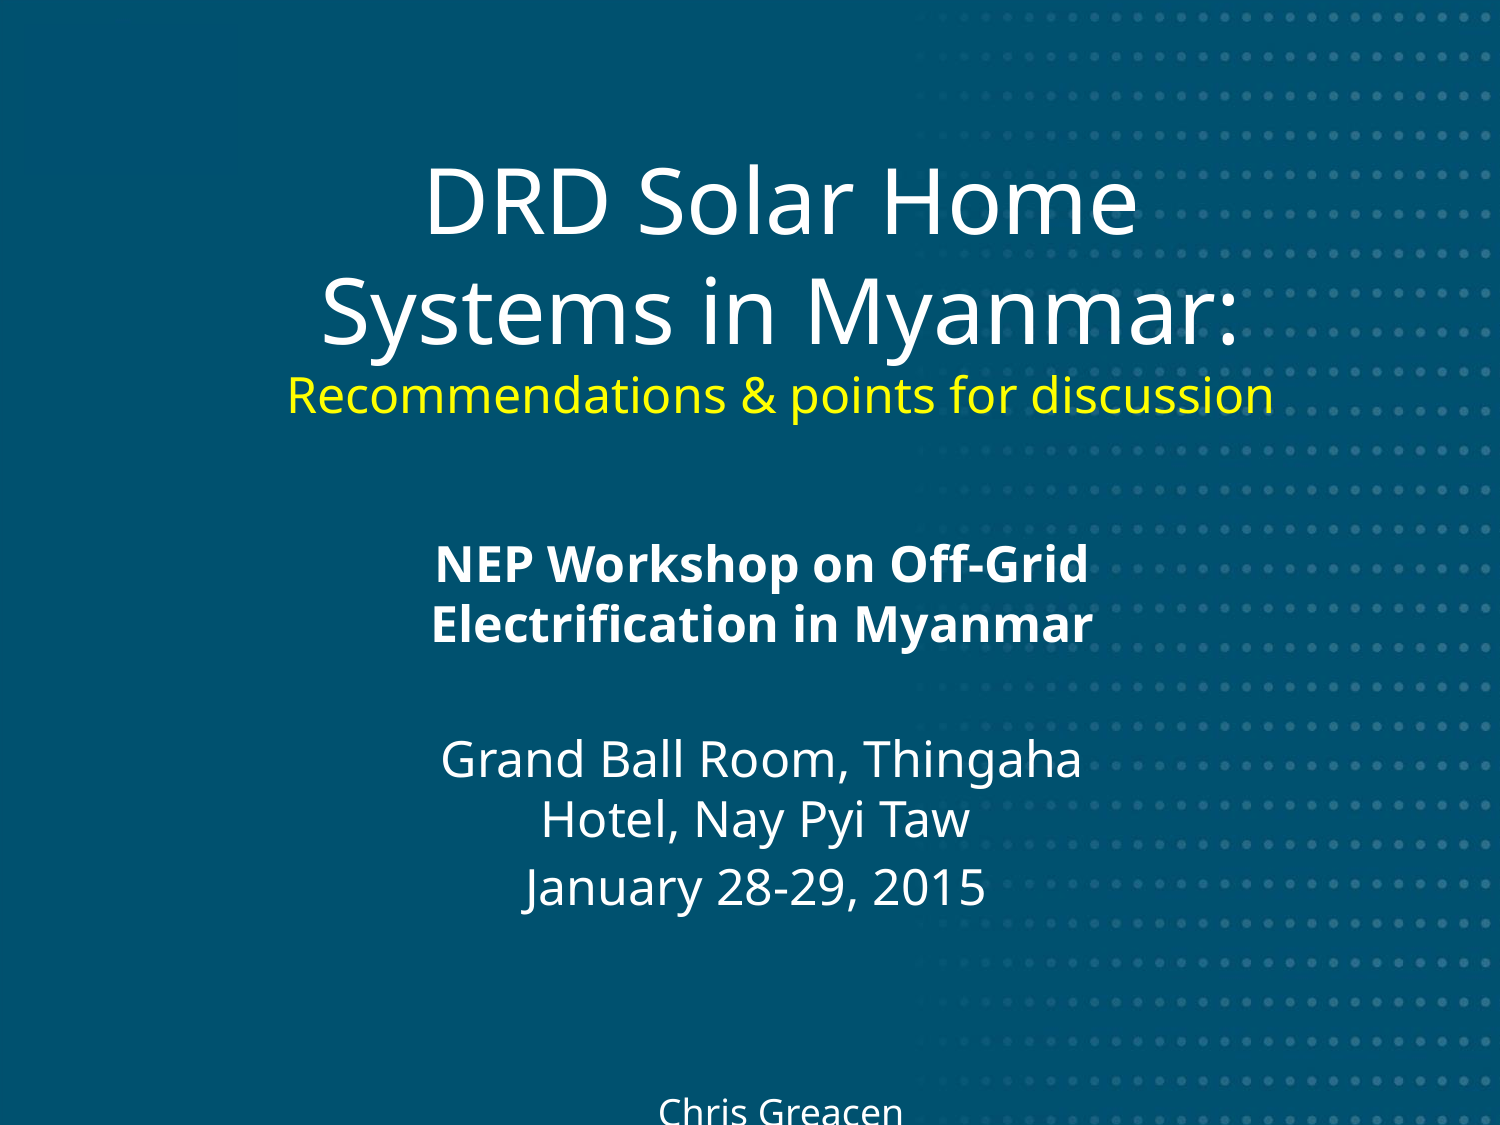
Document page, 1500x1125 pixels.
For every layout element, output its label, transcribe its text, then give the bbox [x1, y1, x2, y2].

picture [1395, 13, 1402, 21]
picture [1416, 486, 1425, 494]
picture [1330, 565, 1337, 573]
picture [1308, 13, 1316, 21]
picture [1199, 404, 1209, 415]
picture [864, 742, 890, 776]
picture [1113, 920, 1120, 927]
picture [1134, 14, 1141, 21]
picture [1351, 13, 1359, 21]
picture [1243, 644, 1250, 651]
picture [1048, 802, 1055, 809]
picture [1156, 447, 1163, 454]
picture [1199, 723, 1207, 730]
picture [558, 740, 581, 777]
picture [497, 404, 517, 413]
picture [1178, 132, 1185, 139]
picture [645, 404, 667, 413]
picture [1156, 880, 1163, 888]
picture [1351, 958, 1359, 967]
picture [1395, 249, 1402, 258]
picture [1221, 919, 1229, 927]
picture [1373, 486, 1381, 494]
picture [1351, 919, 1359, 927]
picture [1438, 526, 1446, 533]
picture [1134, 881, 1141, 888]
picture [1243, 762, 1250, 770]
picture [678, 879, 701, 916]
picture [1351, 1116, 1359, 1125]
picture [1243, 1077, 1250, 1085]
picture [1460, 683, 1468, 691]
picture [1264, 802, 1273, 809]
picture [1308, 604, 1316, 612]
picture [1308, 998, 1316, 1006]
picture [1112, 486, 1120, 494]
picture [1460, 1117, 1468, 1125]
picture [1460, 723, 1468, 730]
picture [1004, 842, 1011, 848]
picture [1330, 92, 1337, 100]
picture [1070, 53, 1076, 60]
picture [1481, 723, 1490, 730]
picture [1221, 92, 1229, 100]
picture [1156, 802, 1163, 809]
picture [1113, 132, 1120, 139]
picture [580, 810, 604, 837]
picture [1156, 959, 1163, 966]
picture [1330, 644, 1338, 651]
picture [1069, 841, 1076, 848]
picture [1373, 644, 1381, 651]
picture [1395, 526, 1402, 533]
picture [1438, 486, 1446, 494]
picture [1091, 762, 1098, 769]
picture [373, 404, 395, 413]
picture [1178, 723, 1185, 730]
picture [1373, 840, 1381, 848]
picture [1113, 92, 1120, 99]
picture [1134, 920, 1142, 927]
picture [1199, 998, 1207, 1006]
picture [1308, 1038, 1316, 1046]
picture [1308, 565, 1316, 573]
picture [1178, 801, 1185, 809]
picture [1373, 250, 1381, 258]
picture [1351, 486, 1359, 494]
picture [1287, 801, 1294, 809]
picture [1351, 565, 1359, 573]
picture [1199, 486, 1207, 494]
picture [1113, 53, 1120, 60]
picture [1330, 1117, 1337, 1125]
picture [307, 404, 314, 412]
picture [1395, 604, 1402, 612]
picture [1460, 368, 1468, 376]
picture [1091, 447, 1098, 454]
picture [1373, 92, 1381, 100]
picture [1460, 644, 1468, 651]
picture [1265, 723, 1272, 730]
picture [1265, 1037, 1273, 1045]
picture [1287, 1037, 1294, 1045]
picture [1243, 683, 1250, 691]
picture [1416, 762, 1425, 770]
picture [545, 802, 572, 836]
picture [1460, 998, 1468, 1006]
picture [1438, 565, 1446, 573]
picture [1221, 683, 1229, 691]
picture [1091, 723, 1098, 730]
picture [1221, 132, 1229, 139]
picture [1394, 644, 1403, 651]
picture [1134, 683, 1141, 690]
picture [1460, 407, 1468, 415]
picture [1156, 1117, 1163, 1125]
picture [1308, 1117, 1316, 1125]
picture [1156, 604, 1163, 612]
picture [1373, 52, 1381, 61]
picture [1178, 1038, 1185, 1045]
picture [1287, 880, 1294, 888]
picture [1373, 447, 1381, 455]
picture [1482, 959, 1490, 967]
picture [1264, 762, 1272, 770]
picture [1156, 683, 1163, 690]
picture [1243, 604, 1250, 612]
picture [1221, 880, 1229, 888]
picture [1221, 486, 1229, 494]
picture [1156, 132, 1164, 139]
picture [1330, 525, 1337, 533]
picture [1113, 1038, 1120, 1045]
picture [1243, 959, 1250, 967]
picture [1416, 132, 1424, 140]
picture [1134, 723, 1141, 730]
picture [1286, 565, 1294, 573]
picture [1112, 999, 1120, 1006]
picture [1373, 683, 1381, 691]
picture [1438, 880, 1446, 888]
picture [1308, 53, 1316, 61]
picture [1395, 447, 1402, 455]
picture [1416, 447, 1424, 455]
picture [1351, 171, 1359, 178]
picture [1481, 644, 1490, 651]
picture [1135, 762, 1142, 769]
picture [1416, 565, 1425, 573]
picture [1373, 801, 1381, 809]
picture [1177, 404, 1198, 415]
picture [1460, 525, 1468, 533]
picture [1373, 13, 1381, 21]
picture [1286, 53, 1294, 61]
picture [1330, 486, 1338, 494]
picture [1265, 683, 1272, 691]
picture [1438, 368, 1446, 376]
picture [1373, 762, 1381, 770]
picture [1438, 13, 1447, 21]
picture [743, 404, 774, 413]
picture [1394, 801, 1402, 809]
picture [1416, 998, 1425, 1006]
picture [1308, 407, 1316, 415]
picture [1330, 959, 1337, 967]
picture [1027, 132, 1033, 139]
title DRD Solar Home Systems in Myanmar: Recommendations & points for discussion [237, 162, 1325, 404]
picture [1438, 840, 1446, 849]
picture [1287, 1116, 1294, 1125]
picture [1330, 802, 1337, 809]
picture [1066, 404, 1098, 415]
picture [1199, 447, 1207, 454]
picture [1308, 840, 1316, 848]
picture [1178, 998, 1185, 1006]
picture [1243, 920, 1250, 927]
picture [1460, 328, 1468, 336]
picture [1351, 289, 1359, 297]
picture [1199, 565, 1207, 573]
picture [1178, 447, 1185, 455]
picture [1113, 841, 1120, 848]
picture [1243, 880, 1250, 888]
picture [1058, 750, 1078, 777]
picture [1416, 171, 1425, 178]
picture [1308, 446, 1315, 455]
picture [1416, 1077, 1425, 1085]
picture [1156, 565, 1163, 572]
picture [1221, 644, 1229, 651]
picture [1460, 53, 1468, 61]
picture [1373, 919, 1381, 927]
picture [499, 750, 519, 777]
picture [1308, 762, 1316, 770]
picture [1113, 447, 1120, 454]
picture [1287, 13, 1294, 21]
picture [571, 878, 592, 904]
picture [1460, 132, 1468, 139]
picture [1373, 289, 1381, 297]
picture [1134, 487, 1142, 494]
picture [1481, 92, 1490, 100]
picture [734, 810, 754, 837]
picture [1351, 211, 1359, 218]
picture [1264, 604, 1272, 612]
picture [1135, 565, 1141, 572]
picture [1395, 367, 1402, 376]
picture [795, 750, 832, 776]
picture [1264, 1077, 1273, 1085]
picture [1482, 919, 1490, 927]
picture [1199, 762, 1207, 770]
picture [1460, 565, 1468, 573]
picture [1286, 723, 1294, 730]
picture [1438, 683, 1446, 691]
picture [1243, 53, 1250, 60]
picture [1438, 1117, 1446, 1125]
picture [1265, 132, 1272, 139]
picture [1264, 404, 1273, 415]
picture [1048, 447, 1054, 454]
picture [1000, 750, 1020, 777]
picture [1199, 802, 1207, 809]
picture [1178, 605, 1185, 612]
picture [1395, 171, 1402, 178]
picture [1460, 13, 1468, 21]
picture [1481, 211, 1490, 218]
picture [1351, 525, 1359, 533]
picture [1091, 14, 1098, 20]
picture [1438, 447, 1446, 455]
picture [634, 750, 654, 777]
picture [1460, 959, 1468, 967]
picture [444, 741, 472, 777]
picture [1178, 526, 1185, 533]
picture [1286, 132, 1294, 139]
picture [1069, 447, 1076, 454]
picture [763, 750, 787, 777]
picture [1395, 998, 1402, 1006]
picture [1048, 92, 1054, 99]
picture [1416, 723, 1424, 730]
picture [1481, 132, 1490, 139]
picture [1373, 408, 1381, 415]
picture [1178, 683, 1185, 690]
picture [1221, 959, 1229, 966]
picture [1330, 683, 1338, 691]
picture [1243, 1038, 1250, 1045]
picture [631, 878, 651, 905]
picture [1069, 14, 1076, 21]
picture [1416, 368, 1425, 376]
picture [1286, 1077, 1294, 1085]
picture [1373, 880, 1381, 888]
picture [1351, 801, 1359, 809]
picture [1416, 959, 1424, 967]
text_box Chris Greacen [418, 1081, 1144, 1125]
picture [616, 404, 627, 413]
picture [1264, 53, 1272, 61]
picture [1438, 998, 1446, 1006]
picture [1438, 92, 1446, 100]
picture [1069, 92, 1076, 99]
picture [1308, 919, 1316, 927]
picture [1200, 840, 1207, 849]
picture [1395, 1117, 1402, 1125]
picture [1178, 880, 1185, 888]
picture [1482, 250, 1489, 257]
picture [1199, 1117, 1207, 1125]
picture [321, 404, 341, 413]
picture [1156, 404, 1174, 415]
picture [586, 404, 606, 413]
picture [1034, 404, 1056, 414]
picture [1243, 565, 1250, 573]
picture [1199, 53, 1207, 60]
picture [1482, 328, 1490, 336]
picture [1156, 1038, 1163, 1045]
picture [1264, 644, 1272, 651]
picture [1287, 958, 1294, 967]
picture [1395, 841, 1403, 848]
picture [1286, 762, 1294, 770]
picture [1221, 840, 1229, 849]
picture [1113, 762, 1120, 769]
picture [1351, 92, 1359, 100]
picture [1178, 13, 1185, 21]
picture [1243, 723, 1250, 730]
picture [1460, 880, 1468, 888]
picture [1438, 1037, 1446, 1046]
picture [1134, 959, 1141, 966]
picture [1048, 723, 1054, 730]
picture [1265, 486, 1273, 494]
picture [1438, 604, 1446, 612]
picture [1395, 53, 1402, 61]
picture [1221, 447, 1229, 454]
picture [1416, 250, 1425, 258]
picture [1330, 171, 1337, 178]
picture [962, 870, 983, 905]
picture [1438, 53, 1446, 61]
picture [1460, 1077, 1468, 1085]
picture [1091, 920, 1098, 927]
picture [1048, 841, 1054, 848]
picture [1481, 171, 1490, 178]
picture [1329, 840, 1337, 848]
picture [1373, 368, 1381, 376]
picture [1394, 486, 1402, 494]
picture [1156, 723, 1164, 730]
picture [1460, 486, 1468, 494]
picture [1102, 404, 1120, 415]
picture [1199, 132, 1207, 139]
picture [1460, 289, 1468, 297]
picture [820, 869, 842, 905]
picture [1373, 998, 1381, 1006]
picture [1416, 53, 1425, 61]
picture [1221, 604, 1229, 612]
picture [1482, 486, 1490, 494]
picture [1243, 1117, 1250, 1125]
picture [1330, 446, 1337, 455]
picture [1070, 487, 1076, 494]
picture [1308, 801, 1316, 809]
picture [1156, 1077, 1163, 1084]
picture [1416, 801, 1425, 809]
picture [849, 900, 855, 911]
picture [1091, 132, 1098, 139]
picture [1481, 683, 1490, 691]
picture [1482, 1117, 1490, 1125]
picture [1243, 132, 1250, 139]
picture [1416, 525, 1425, 533]
picture [1395, 959, 1402, 967]
picture [1395, 407, 1402, 415]
picture [1048, 920, 1054, 927]
picture [1351, 446, 1359, 455]
picture [1070, 919, 1076, 927]
picture [1395, 723, 1403, 730]
picture [1178, 486, 1185, 494]
picture [1482, 998, 1490, 1006]
picture [1134, 998, 1141, 1006]
picture [940, 750, 961, 776]
picture [915, 404, 933, 413]
picture [349, 404, 366, 413]
picture [1373, 1038, 1381, 1046]
picture [1221, 1038, 1229, 1045]
picture [1286, 841, 1294, 849]
picture [1330, 132, 1337, 139]
picture [904, 869, 927, 905]
picture [1416, 13, 1425, 21]
picture [1286, 92, 1294, 100]
picture [1351, 604, 1359, 612]
picture [1438, 171, 1446, 178]
picture [1156, 526, 1163, 533]
picture [1178, 762, 1185, 769]
picture [1482, 1037, 1490, 1045]
picture [1417, 919, 1425, 927]
picture [1286, 486, 1294, 494]
picture [1002, 404, 1007, 412]
picture [1199, 1037, 1207, 1045]
picture [1199, 959, 1207, 966]
picture [1330, 52, 1337, 60]
picture [1460, 801, 1468, 809]
picture [1460, 211, 1468, 218]
picture [1178, 53, 1185, 60]
picture [732, 750, 756, 777]
picture [1265, 840, 1273, 848]
picture [803, 802, 825, 836]
picture [1178, 92, 1185, 100]
picture [1243, 801, 1250, 809]
picture [1048, 1038, 1054, 1045]
picture [1438, 328, 1446, 337]
picture [1264, 92, 1272, 100]
picture [1221, 762, 1229, 770]
picture [1134, 526, 1141, 533]
picture [1156, 13, 1163, 21]
picture [1351, 53, 1359, 61]
picture [1308, 683, 1316, 691]
picture [935, 870, 946, 904]
picture [1481, 565, 1490, 573]
picture [1416, 1116, 1425, 1125]
picture [1416, 328, 1425, 336]
picture [1113, 802, 1120, 809]
picture [670, 832, 676, 843]
picture [1091, 999, 1098, 1006]
picture [1416, 289, 1425, 297]
picture [1156, 486, 1163, 494]
picture [1330, 289, 1338, 297]
picture [1330, 762, 1337, 770]
picture [1481, 1077, 1490, 1085]
picture [1243, 92, 1250, 100]
picture [1134, 1038, 1141, 1045]
picture [1113, 14, 1120, 21]
picture [1395, 683, 1403, 691]
picture [1482, 762, 1490, 770]
picture [1330, 919, 1338, 927]
picture [1373, 1117, 1381, 1125]
picture [1373, 723, 1381, 730]
picture [601, 879, 623, 905]
picture [1482, 840, 1490, 849]
picture [1395, 92, 1402, 100]
picture [1156, 92, 1163, 99]
picture [1330, 604, 1337, 612]
picture [1438, 919, 1447, 927]
picture [1481, 53, 1490, 61]
picture [1027, 999, 1033, 1006]
picture [1091, 841, 1098, 848]
picture [1243, 404, 1252, 415]
picture [747, 869, 769, 905]
picture [1091, 1038, 1098, 1045]
picture [829, 811, 852, 848]
picture [1218, 404, 1240, 415]
picture [556, 404, 578, 413]
picture [1199, 92, 1207, 99]
picture [1460, 1037, 1468, 1046]
picture [1351, 1077, 1359, 1085]
picture [1330, 723, 1337, 730]
picture [1395, 1077, 1402, 1085]
picture [1134, 92, 1141, 99]
picture [1416, 604, 1424, 612]
picture [1395, 919, 1402, 927]
picture [1330, 211, 1337, 218]
picture [1069, 723, 1076, 730]
picture [1438, 959, 1446, 967]
picture [1091, 959, 1098, 966]
picture [1395, 328, 1403, 336]
picture [1438, 132, 1446, 140]
picture [1091, 92, 1098, 99]
picture [1482, 289, 1490, 297]
picture [1351, 1037, 1359, 1045]
picture [1308, 723, 1316, 730]
picture [1351, 328, 1359, 337]
picture [1330, 13, 1337, 21]
picture [1221, 53, 1229, 60]
picture [1308, 880, 1315, 888]
picture [824, 404, 846, 413]
picture [1178, 841, 1185, 848]
picture [1265, 447, 1273, 455]
picture [899, 404, 910, 413]
picture [1221, 998, 1229, 1006]
picture [1221, 801, 1229, 809]
picture [1134, 447, 1141, 454]
picture [1351, 998, 1359, 1006]
picture [1460, 250, 1468, 257]
picture [1416, 683, 1425, 691]
picture [1135, 53, 1142, 60]
picture [1330, 998, 1338, 1006]
picture [1286, 683, 1294, 691]
picture [706, 404, 724, 413]
picture [1416, 644, 1424, 651]
picture [1438, 250, 1446, 258]
picture [1134, 802, 1141, 809]
picture [1265, 880, 1273, 888]
picture [760, 811, 783, 848]
picture [1395, 762, 1402, 770]
picture [1178, 959, 1185, 966]
picture [1113, 880, 1120, 887]
picture [1308, 132, 1316, 139]
picture [1351, 250, 1359, 258]
picture [1243, 998, 1250, 1006]
picture [1027, 740, 1054, 776]
picture [1221, 723, 1229, 730]
picture [522, 870, 534, 914]
picture [1243, 13, 1250, 21]
picture [1286, 644, 1294, 651]
picture [794, 404, 816, 424]
picture [1482, 801, 1490, 809]
picture [1135, 841, 1142, 848]
picture [1438, 289, 1446, 297]
picture [1178, 565, 1185, 573]
picture [1482, 13, 1490, 21]
picture [1373, 525, 1381, 534]
picture [896, 740, 917, 776]
picture [1482, 880, 1490, 888]
picture [1438, 1077, 1446, 1085]
picture [1460, 762, 1468, 770]
picture [1286, 604, 1294, 612]
picture [1286, 919, 1294, 927]
picture [1373, 132, 1381, 139]
picture [1351, 132, 1359, 139]
picture [1243, 841, 1250, 848]
picture [1286, 998, 1294, 1006]
picture [1460, 171, 1468, 178]
picture [1416, 1037, 1424, 1045]
picture [1416, 408, 1425, 415]
picture [1351, 368, 1359, 376]
picture [1351, 762, 1359, 770]
picture [1178, 1117, 1185, 1125]
picture [1351, 723, 1359, 730]
picture [1330, 368, 1338, 376]
picture [1156, 999, 1163, 1006]
picture [1134, 644, 1141, 651]
picture [1221, 13, 1229, 21]
picture [1330, 250, 1337, 258]
picture [840, 772, 846, 783]
picture [1048, 53, 1054, 60]
picture [1243, 526, 1250, 533]
picture [1091, 880, 1098, 888]
picture [969, 750, 992, 788]
picture [1482, 408, 1490, 415]
picture [1416, 211, 1425, 218]
picture [1373, 959, 1381, 967]
picture [1460, 92, 1468, 100]
picture [661, 878, 675, 904]
picture [1373, 328, 1381, 336]
picture [1178, 919, 1185, 927]
picture [1438, 644, 1446, 651]
picture [628, 810, 650, 837]
picture [1264, 13, 1273, 21]
picture [1373, 211, 1381, 218]
picture [1091, 802, 1098, 809]
picture [1156, 762, 1163, 769]
picture [792, 869, 814, 904]
picture [1069, 802, 1076, 809]
picture [1373, 171, 1381, 178]
picture [1330, 880, 1337, 888]
picture [1308, 959, 1316, 967]
picture [1199, 1077, 1207, 1085]
picture [703, 742, 726, 776]
picture [1351, 841, 1359, 849]
picture [1330, 1077, 1337, 1085]
picture [1438, 407, 1446, 415]
picture [1199, 604, 1207, 612]
picture [1156, 841, 1163, 848]
picture [698, 802, 726, 836]
picture [1091, 53, 1098, 60]
picture [1460, 604, 1468, 612]
picture [1395, 1038, 1402, 1046]
picture [1134, 605, 1141, 612]
picture [1308, 526, 1316, 533]
picture [1482, 368, 1490, 376]
picture [1416, 880, 1424, 888]
picture [880, 802, 906, 836]
picture [1395, 565, 1403, 573]
picture [1156, 53, 1163, 60]
picture [541, 878, 561, 905]
picture [1394, 132, 1402, 139]
picture [906, 810, 926, 837]
picture [1221, 1116, 1229, 1125]
picture [1286, 525, 1294, 533]
picture [1178, 1077, 1185, 1085]
picture [1286, 446, 1294, 455]
picture [482, 750, 496, 776]
picture [1221, 525, 1229, 533]
picture [1243, 447, 1250, 455]
picture [609, 805, 624, 837]
picture [933, 811, 969, 836]
picture [1395, 289, 1402, 297]
picture [1264, 565, 1272, 573]
picture [719, 869, 741, 904]
picture [1351, 683, 1359, 691]
picture [1113, 959, 1120, 966]
picture [1351, 880, 1359, 888]
picture [1199, 644, 1207, 651]
picture [1221, 565, 1229, 573]
picture [1330, 1038, 1337, 1046]
picture [1308, 1077, 1316, 1085]
picture [1156, 920, 1163, 927]
picture [1460, 841, 1468, 849]
picture [1330, 408, 1337, 415]
picture [1416, 92, 1425, 100]
picture [1482, 525, 1490, 533]
picture [1265, 1117, 1272, 1125]
picture [1439, 762, 1446, 770]
picture [604, 742, 628, 776]
picture [1027, 53, 1033, 60]
picture [1308, 486, 1316, 494]
picture [1395, 880, 1402, 888]
picture [1134, 132, 1141, 139]
subtitle NEP Workshop on Off-Grid Electrification in Myanmar Grand Ball Room, Thingaha Hotel, Nay Pyi Taw January 28-29, 2015 [399, 525, 1125, 688]
picture [1069, 999, 1076, 1006]
picture [1330, 328, 1337, 336]
picture [1351, 644, 1359, 652]
picture [1069, 1038, 1076, 1045]
picture [1156, 644, 1164, 651]
picture [1438, 210, 1447, 218]
picture [1308, 644, 1316, 651]
picture [1199, 683, 1207, 690]
picture [1264, 920, 1273, 927]
picture [1438, 723, 1446, 730]
picture [1091, 487, 1098, 494]
picture [1373, 604, 1381, 612]
picture [1199, 881, 1207, 888]
picture [1460, 919, 1468, 927]
picture [1373, 1077, 1381, 1085]
picture [1199, 919, 1207, 927]
picture [1264, 998, 1273, 1006]
picture [1460, 446, 1468, 455]
picture [1199, 526, 1207, 533]
picture [1113, 723, 1120, 730]
picture [1178, 644, 1185, 651]
picture [1286, 407, 1294, 415]
picture [1438, 802, 1446, 809]
picture [1417, 841, 1425, 849]
picture [1069, 132, 1076, 139]
picture [1221, 1077, 1229, 1085]
picture [875, 869, 897, 904]
picture [1482, 447, 1490, 455]
picture [1482, 604, 1490, 612]
picture [529, 750, 550, 776]
picture [970, 404, 992, 414]
picture [1373, 565, 1381, 573]
picture [1243, 486, 1250, 494]
picture [1265, 959, 1273, 967]
picture [1394, 211, 1403, 218]
picture [1127, 404, 1148, 415]
picture [1351, 407, 1359, 415]
picture [1308, 92, 1316, 100]
picture [1199, 13, 1207, 21]
picture [1265, 525, 1273, 533]
